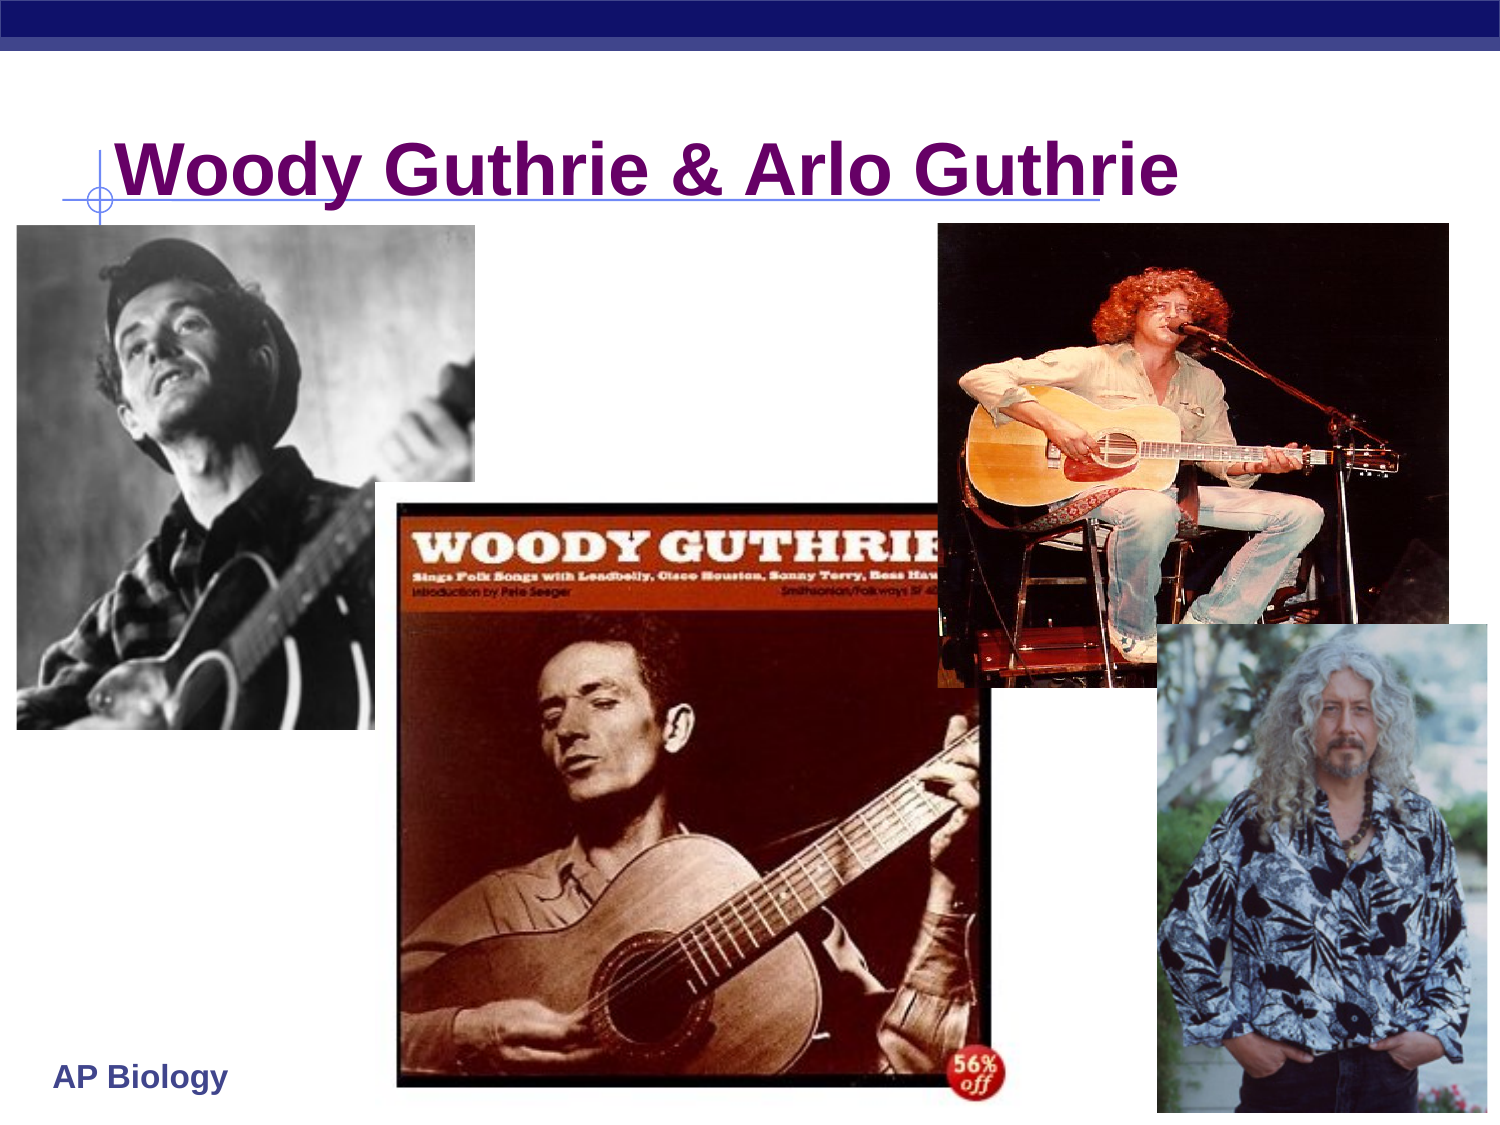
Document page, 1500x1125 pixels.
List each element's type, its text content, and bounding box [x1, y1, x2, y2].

title Woody Guthrie & Arlo Guthrie [99, 112, 1375, 238]
picture [16, 222, 1488, 1125]
